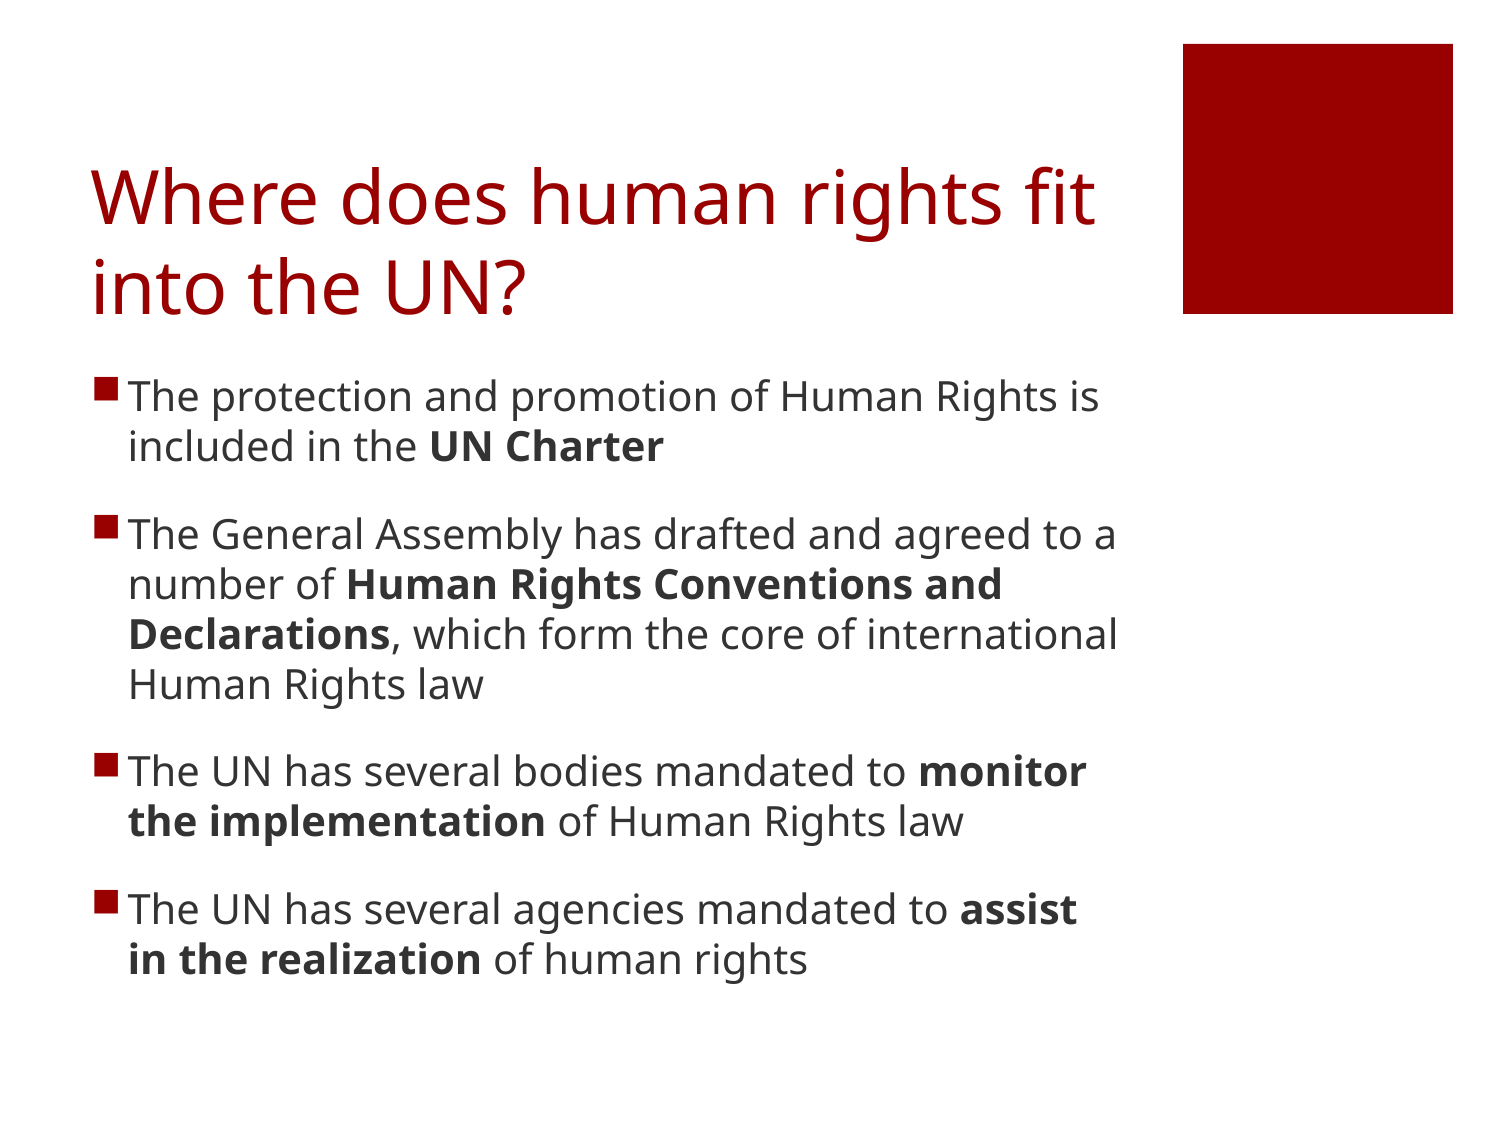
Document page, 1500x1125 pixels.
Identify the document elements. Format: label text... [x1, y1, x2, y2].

title Where does human rights fit into the UN? [75, 149, 1143, 338]
list The protection and promotion of Human Rights is included in the UN Charter The General Assembly has drafted and agreed to a number of Human Rights Conventions and Declarations, which form the core of international Human Rights law The UN has several bodies mandated to monitor the implementation of Human Rights law The UN has several agencies mandated to assist in the realization of human rights [75, 362, 1143, 1005]
